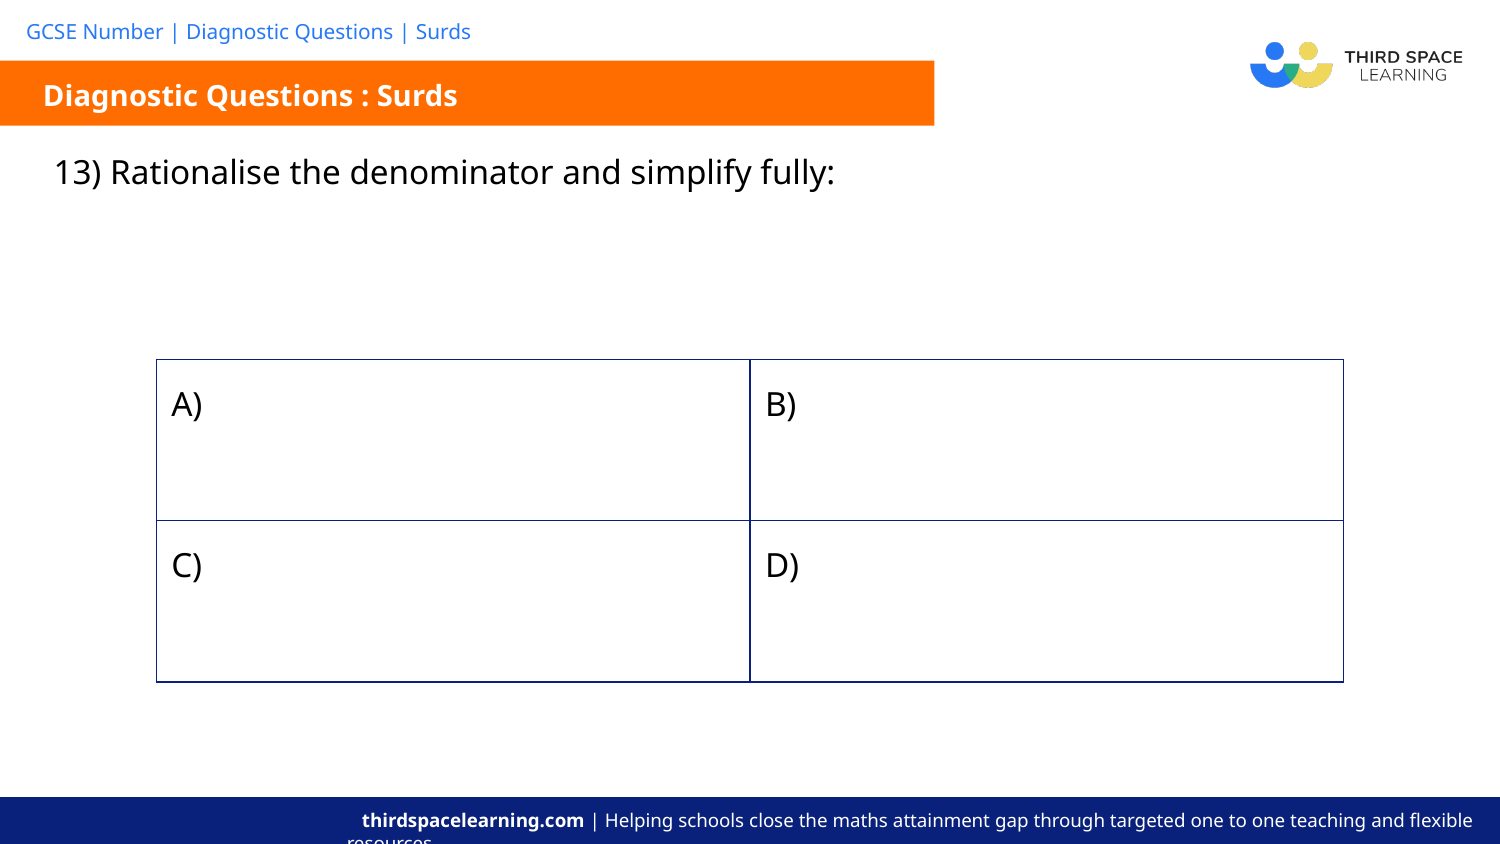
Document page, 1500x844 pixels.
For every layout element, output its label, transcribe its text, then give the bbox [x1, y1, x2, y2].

picture [1250, 33, 1465, 99]
text_box Diagnostic Questions : Surds [27, 61, 778, 127]
